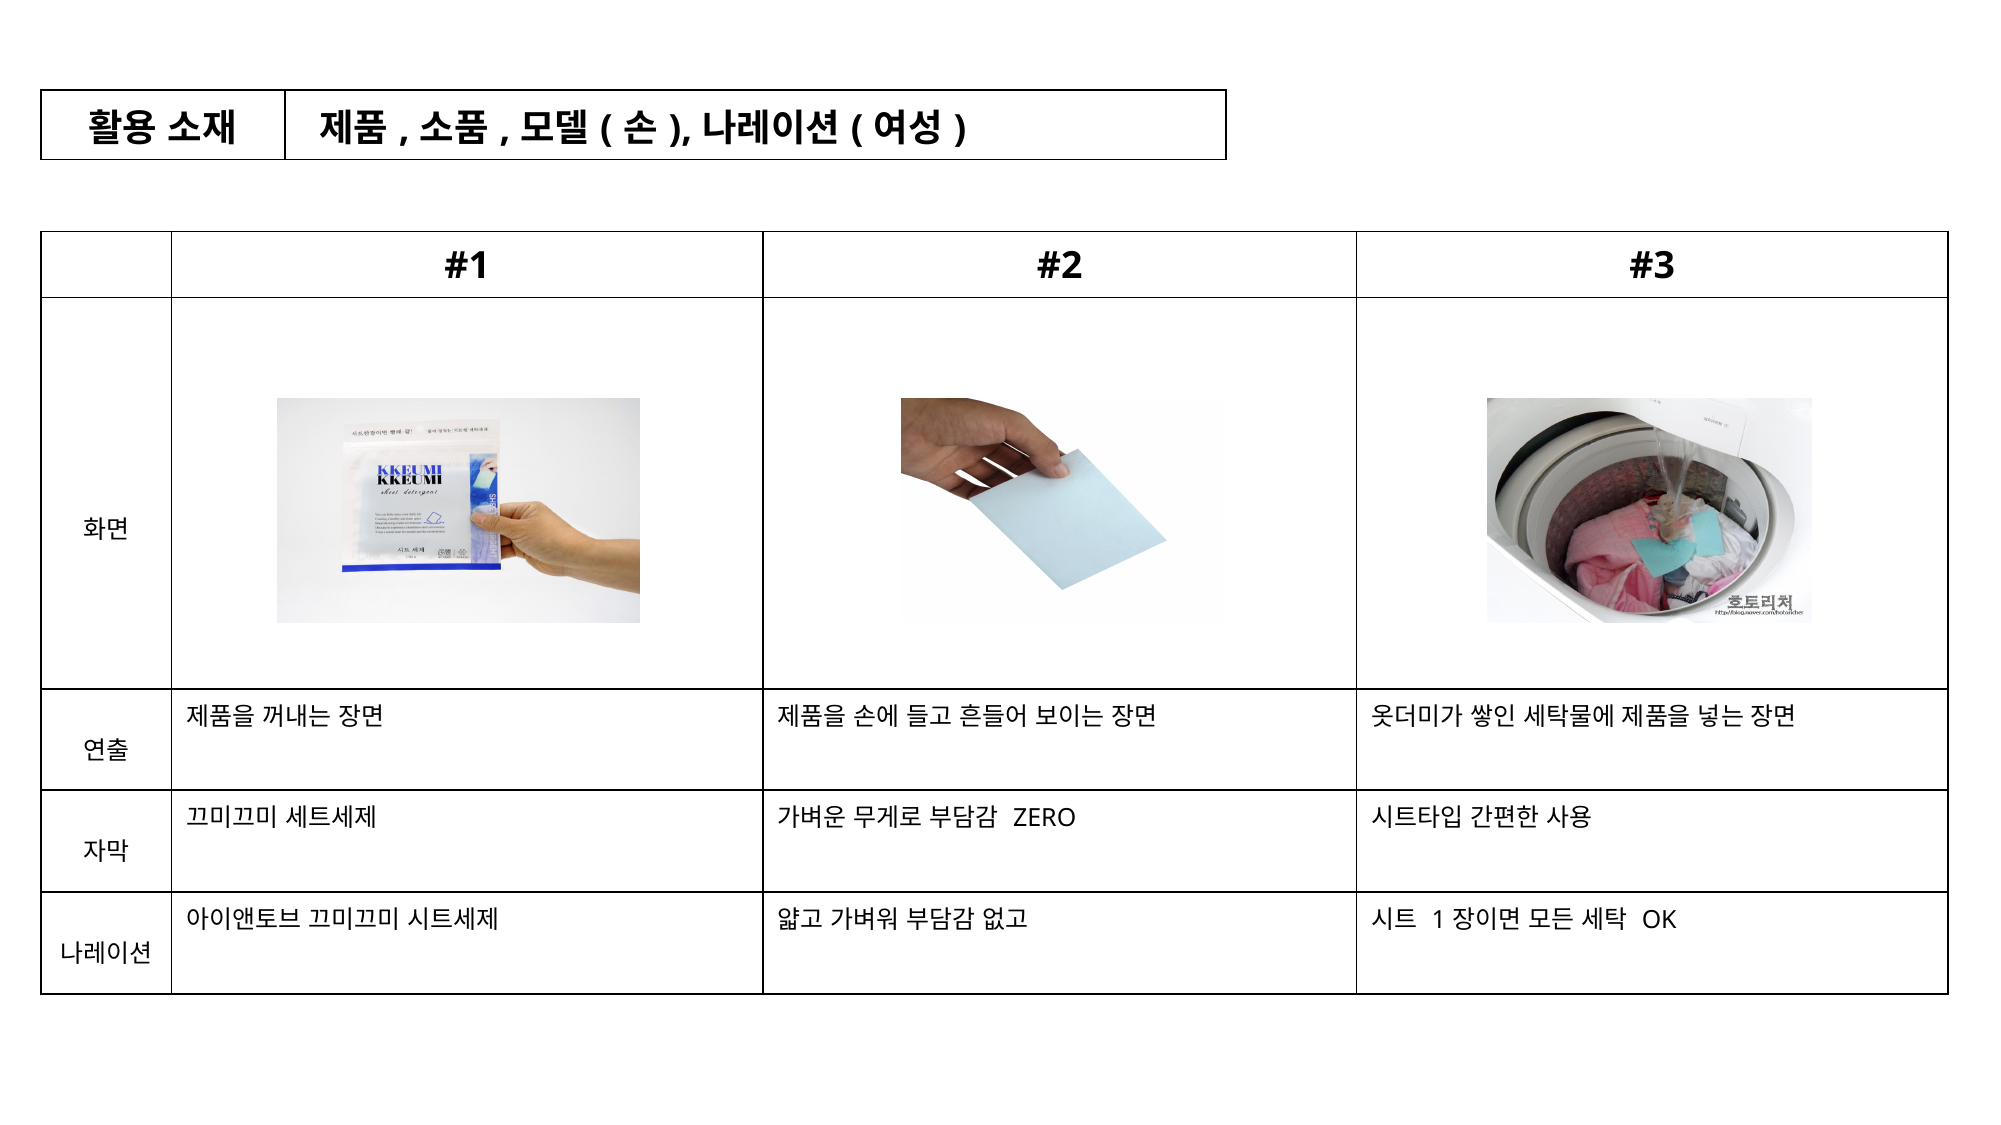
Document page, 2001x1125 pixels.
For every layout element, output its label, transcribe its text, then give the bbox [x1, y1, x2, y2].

picture [277, 398, 640, 623]
table_header #3 [1357, 232, 1947, 297]
table_cell 제품을 손에 들고 흔들어 보이는 장면 [764, 690, 1356, 789]
picture [901, 398, 1226, 623]
table_cell [764, 298, 1356, 688]
table_cell 나레이션 [42, 893, 171, 993]
table_header #1 [172, 232, 762, 297]
table_cell 자막 [42, 791, 171, 891]
table_cell 화면 [42, 298, 171, 688]
table_header 활용 소재 [42, 91, 284, 159]
table_header #2 [764, 232, 1356, 297]
table_cell 얇고 가벼워 부담감 없고 [764, 893, 1356, 993]
table_cell 옷더미가 쌓인 세탁물에 제품을 넣는 장면 [1357, 690, 1947, 789]
table_cell [1357, 298, 1947, 688]
table_header [42, 232, 171, 297]
table_cell 제품을 꺼내는 장면 [172, 690, 762, 789]
table_cell 시트타입 간편한 사용 [1357, 791, 1947, 891]
table_cell 연출 [42, 690, 171, 789]
picture [1487, 398, 1812, 623]
table_cell 가벼운 무게로 부담감 ZERO [764, 791, 1356, 891]
table_cell 끄미끄미 세트세제 [172, 791, 762, 891]
table_cell 시트 1장이면 모든 세탁 OK [1357, 893, 1947, 993]
table_cell 아이앤토브 끄미끄미 시트세제 [172, 893, 762, 993]
table_header 제품,소품,모델(손),나레이션(여성) [286, 91, 1225, 159]
table_cell [172, 298, 762, 688]
